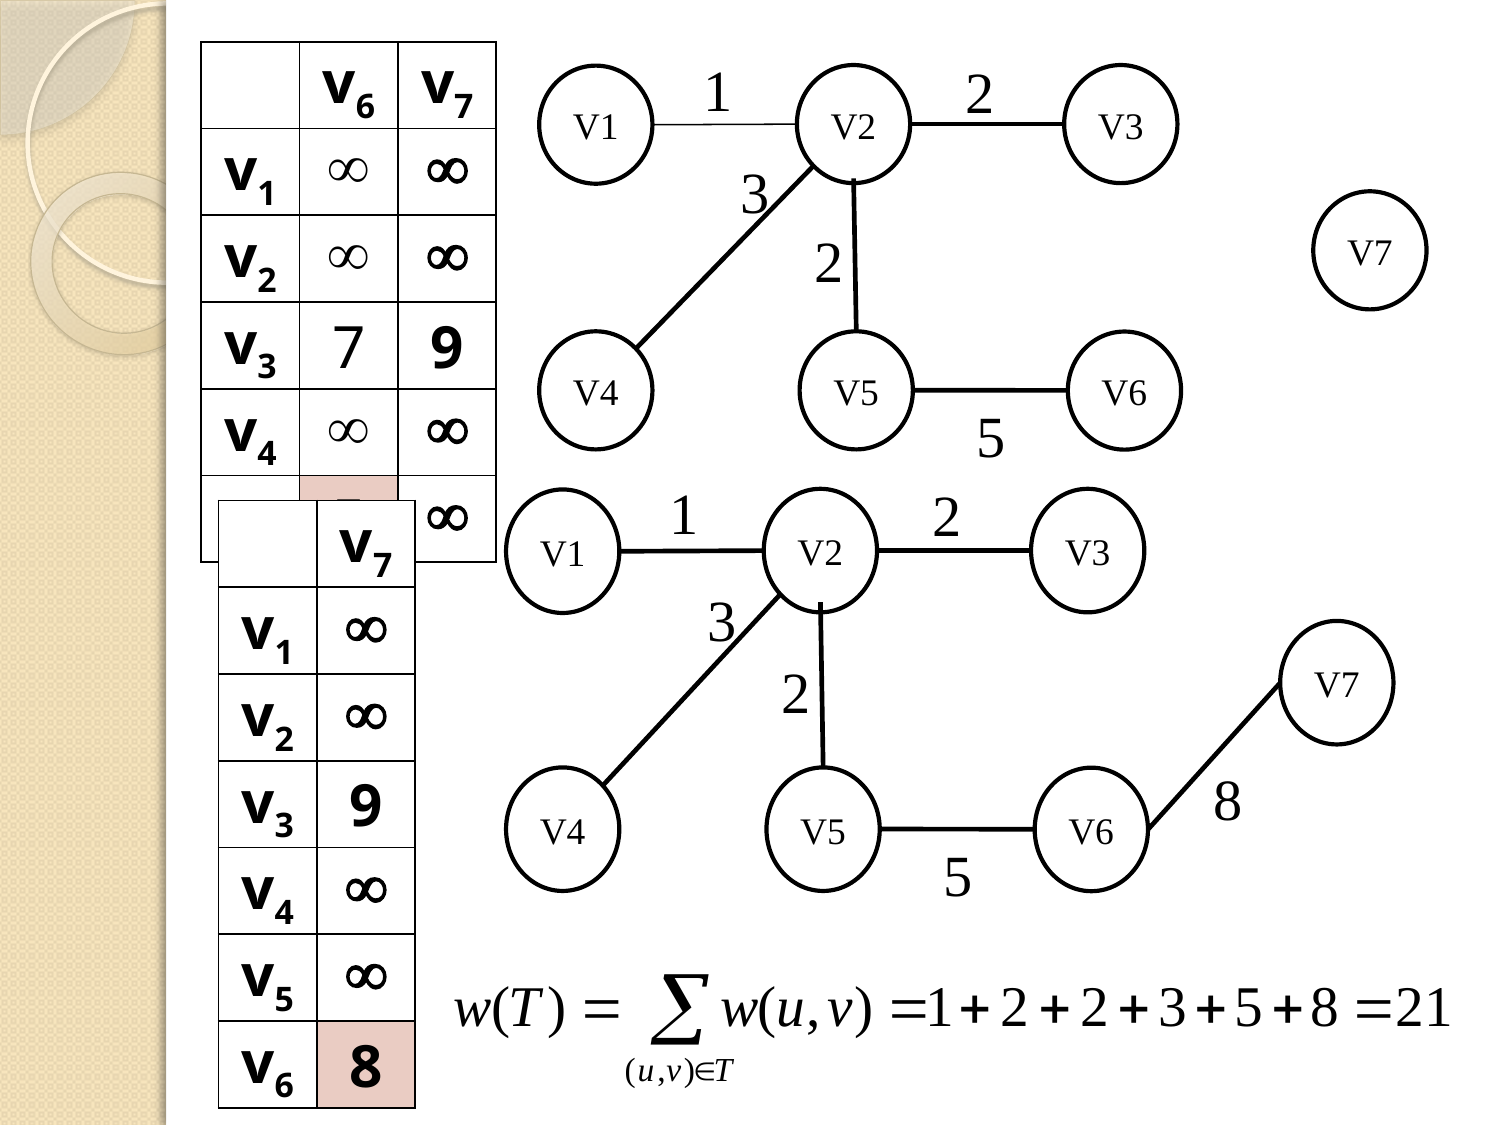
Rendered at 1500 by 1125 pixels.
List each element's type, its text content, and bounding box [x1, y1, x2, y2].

table_cell v1 [219, 588, 316, 673]
table_cell  [399, 216, 495, 301]
table_cell  [318, 675, 414, 760]
table_cell v4 [202, 390, 299, 475]
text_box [443, 963, 1458, 1099]
table_cell  [300, 216, 397, 301]
table_cell 5 [300, 476, 397, 500]
table_cell v3 [202, 303, 299, 388]
table_cell v5 [202, 476, 299, 561]
table_cell  [399, 476, 495, 561]
table_cell 7 [300, 303, 397, 388]
table_cell  [399, 129, 495, 214]
table_cell  [300, 129, 397, 214]
table_cell v3 [219, 762, 316, 847]
table_cell 9 [399, 303, 495, 388]
table_cell  [318, 848, 414, 933]
table_cell v2 [202, 216, 299, 301]
table_cell  [399, 390, 495, 475]
table_cell  [318, 588, 414, 673]
table_cell v5 [219, 935, 316, 1020]
table_cell v4 [219, 848, 316, 933]
table_cell  [318, 935, 414, 1020]
table_cell v6 [219, 1022, 316, 1107]
table_header v7 [318, 501, 414, 586]
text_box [505, 468, 1394, 907]
table_header [219, 501, 316, 586]
table_cell v2 [219, 675, 316, 760]
table_cell v1 [202, 129, 299, 214]
table_cell 8 [318, 1022, 414, 1107]
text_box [538, 45, 1427, 464]
table_header [202, 43, 299, 128]
table_cell  [300, 390, 397, 475]
table_cell 9 [318, 762, 414, 847]
table_header v6 [300, 43, 397, 128]
table_header v7 [399, 43, 495, 128]
